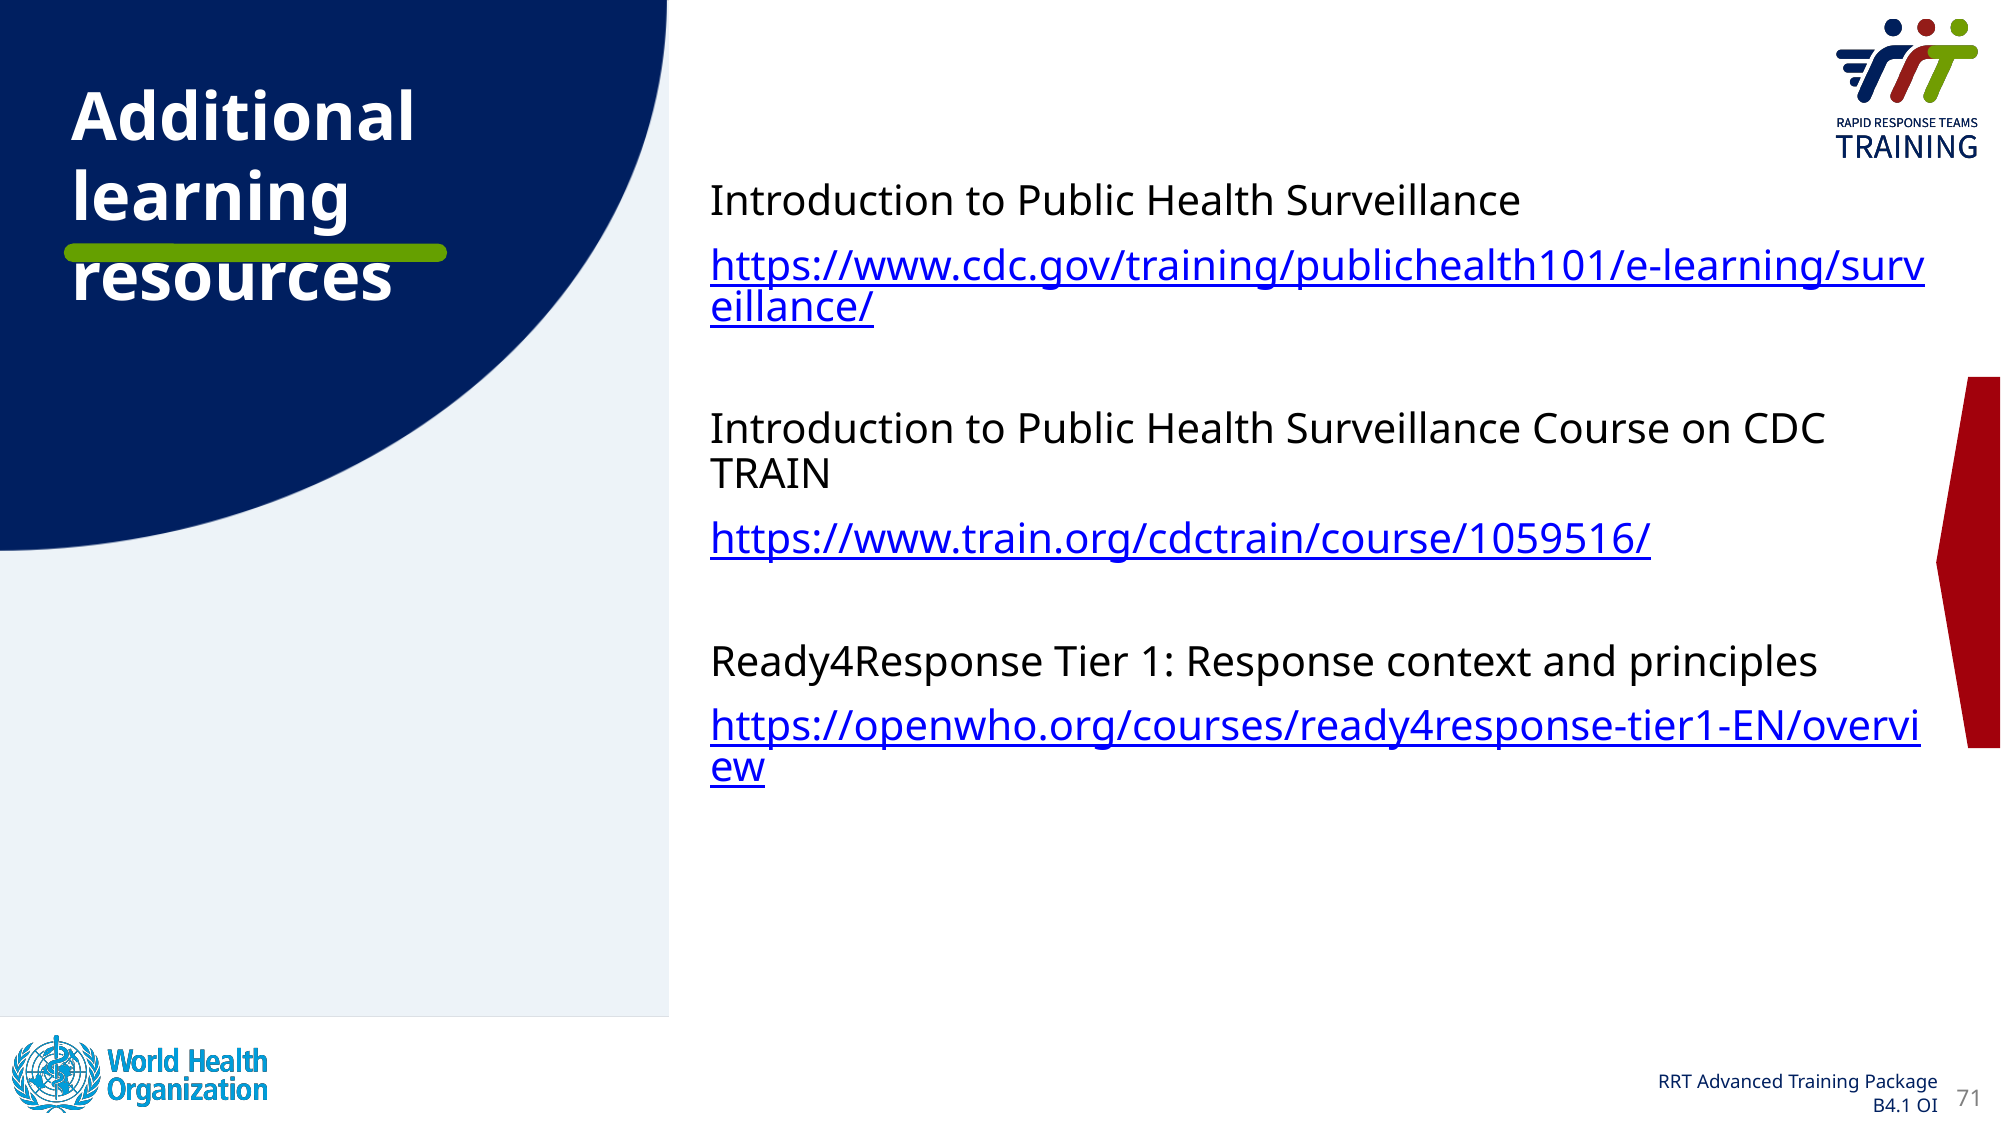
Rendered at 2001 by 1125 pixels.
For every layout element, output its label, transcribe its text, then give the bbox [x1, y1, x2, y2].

picture [34, 1054, 43, 1078]
picture [12, 1035, 54, 1068]
picture [24, 1054, 36, 1087]
picture [36, 1088, 78, 1105]
picture [1835, 19, 1978, 167]
picture [50, 1108, 62, 1113]
list Introduction to Public Health Surveillance https://www.cdc.gov/training/publichealth101/e-learning/surveillance/ Introduction to Public Health Surveillance Course on CDC TRAIN https://www.train.org/cdctrain/course/1059516/ Ready4Response Tier 1: Response context and principles https://openwho.org/courses/ready4response-tier1-EN/overview [702, 171, 1939, 1083]
picture [22, 1062, 26, 1077]
picture [40, 1062, 47, 1070]
picture [71, 1053, 90, 1091]
picture [46, 1056, 54, 1062]
picture [0, 0, 669, 1018]
picture [12, 1083, 48, 1113]
picture [59, 1035, 267, 1113]
picture [30, 1083, 37, 1091]
